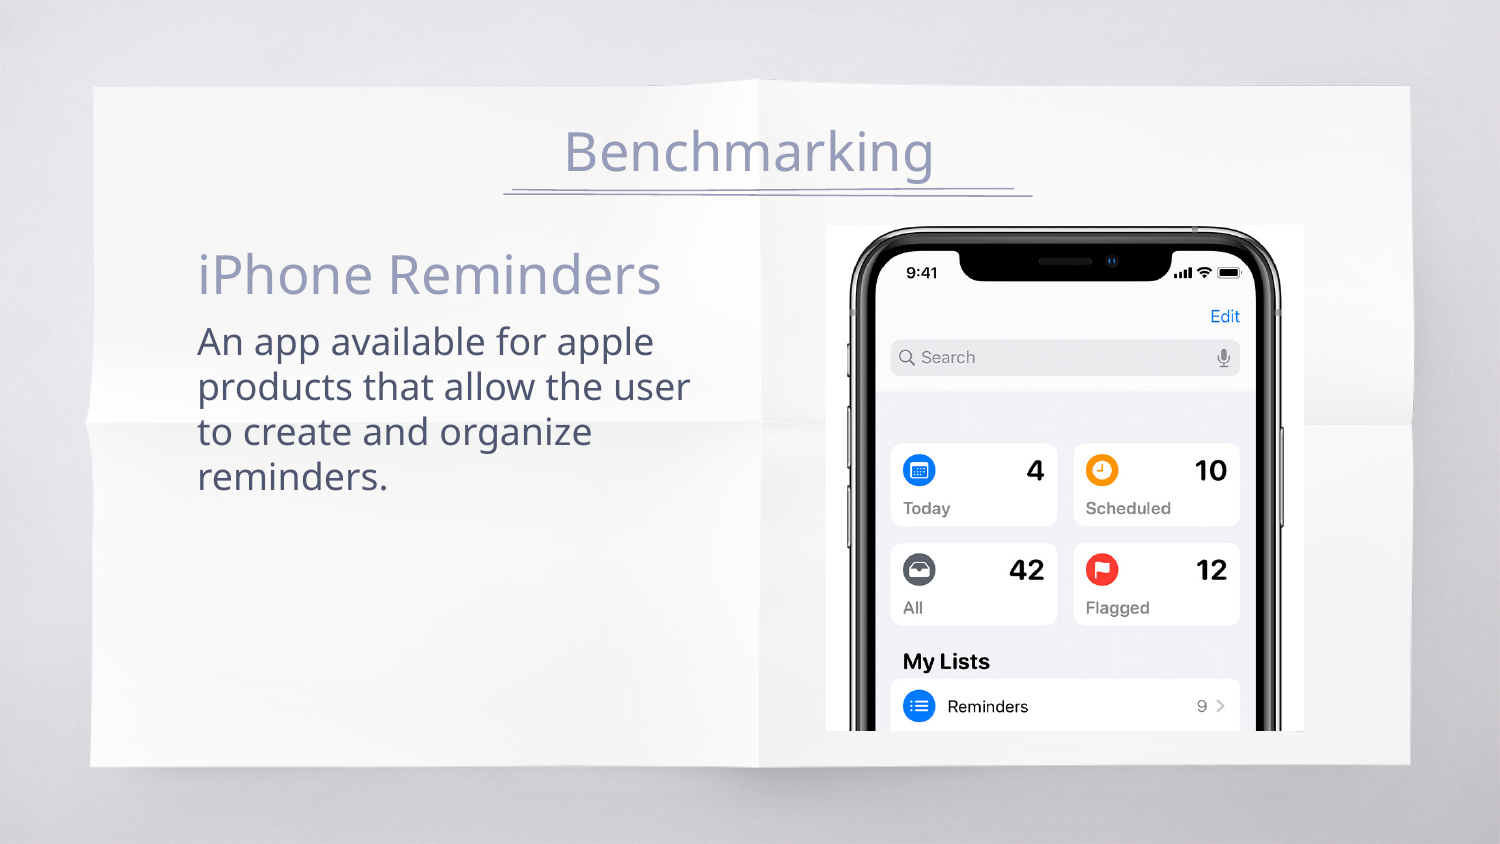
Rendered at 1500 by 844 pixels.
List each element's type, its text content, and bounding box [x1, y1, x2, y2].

list iPhone Reminders An app available for apple products that allow the user to create and organize reminders. [182, 225, 718, 732]
title Benchmarking [168, 84, 1332, 197]
picture [0, 0, 1500, 844]
